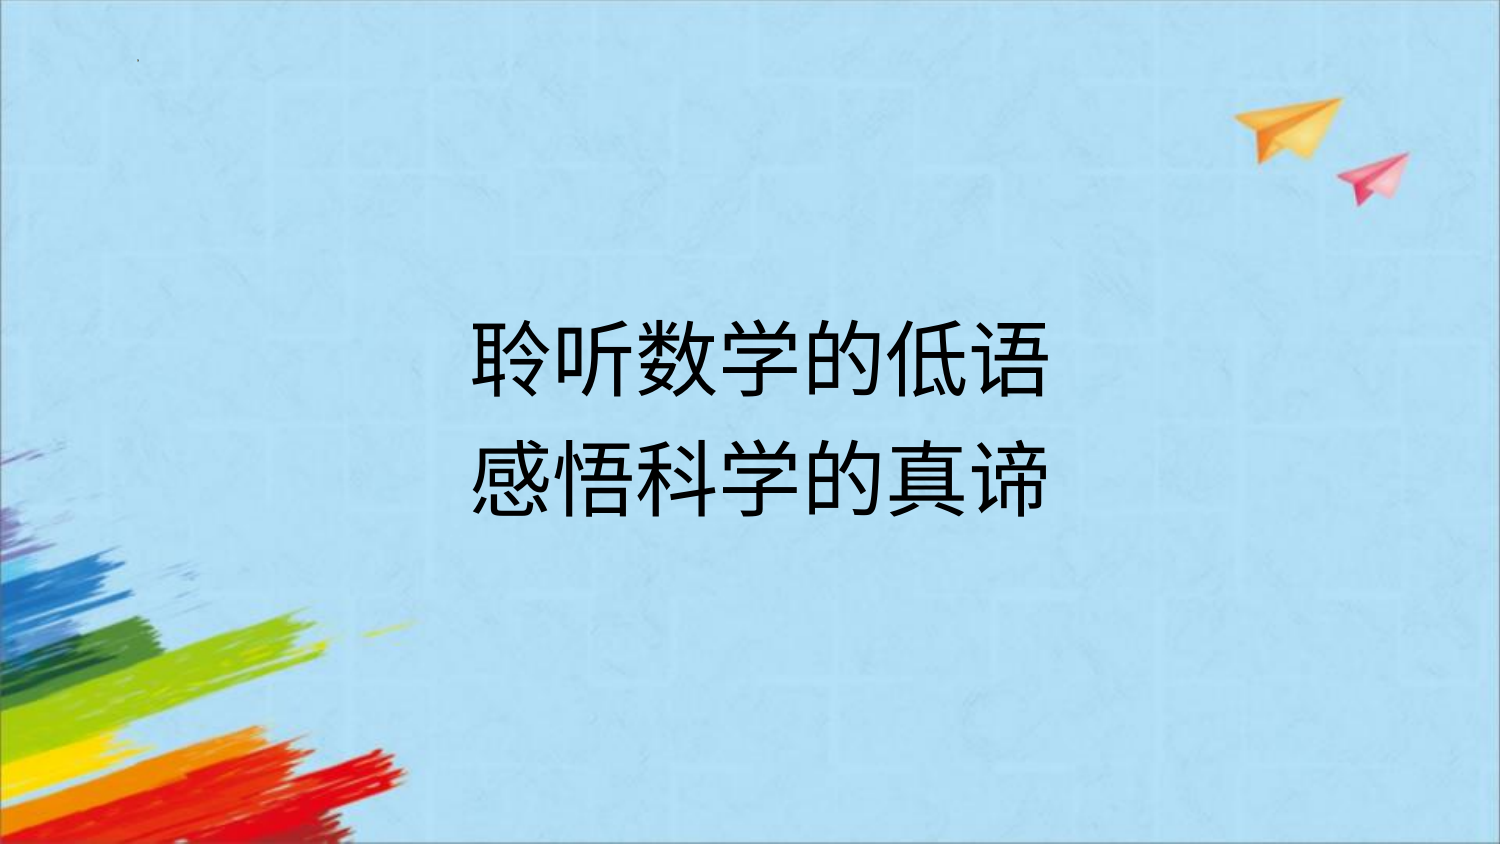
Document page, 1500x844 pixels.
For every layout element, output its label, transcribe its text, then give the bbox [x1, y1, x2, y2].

text_box 聆听数学的低语 感悟科学的真谛 [454, 280, 1199, 535]
picture [0, 0, 1500, 844]
